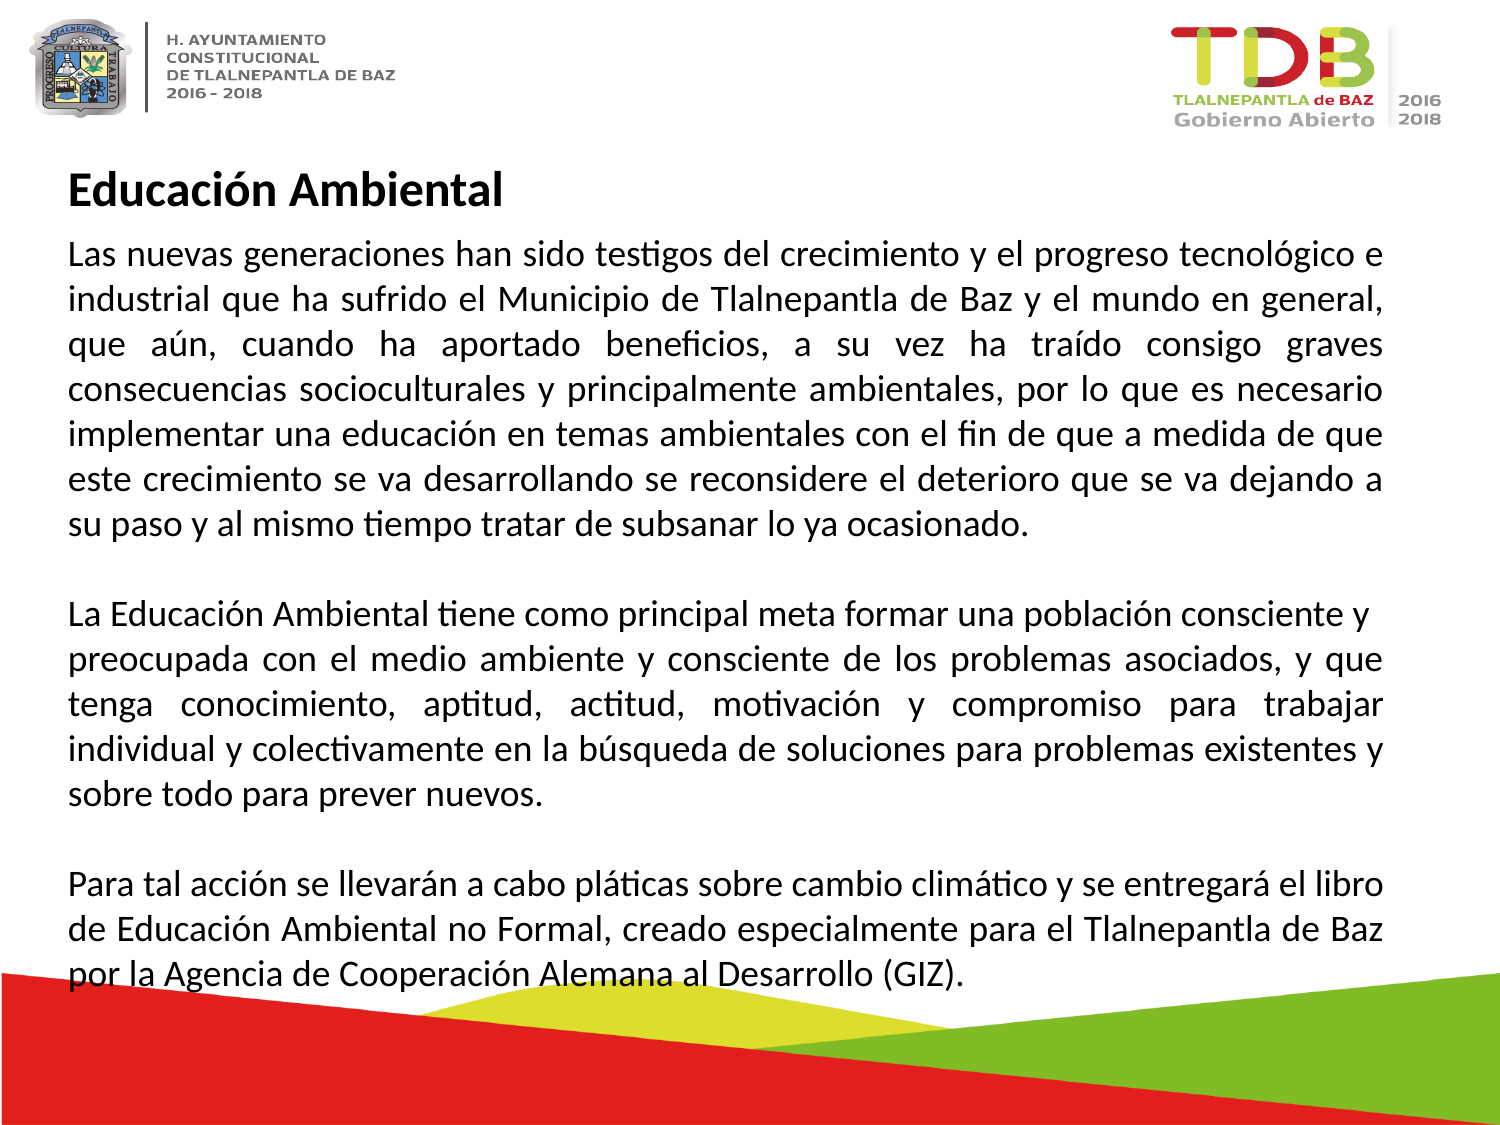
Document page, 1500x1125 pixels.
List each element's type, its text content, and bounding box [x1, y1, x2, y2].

picture [29, 18, 396, 119]
text_box Educación Ambiental Las nuevas generaciones han sido testigos del crecimiento y el progreso tecnológico e industrial que ha sufrido el Municipio de Tlalnepantla de Baz y el mundo en general, que aún, cuando ha aportado beneficios, a su vez ha traído consigo graves consecuencias socioculturales y principalmente ambientales, por lo que es necesario implementar una educación en temas ambientales con el fin de que a medida de que este crecimiento se va desarrollando se reconsidere el deterioro que se va dejando a su paso y al mismo tiempo tratar de subsanar lo ya ocasionado. La Educación Ambiental tiene como principal meta formar una población consciente y preocupada con el medio ambiente y consciente de los problemas asociados, y que tenga conocimiento, aptitud, actitud, motivación y compromiso para trabajar individual y colectivamente en la búsqueda de soluciones para problemas existentes y sobre todo para prever nuevos. Para tal acción se llevarán a cabo pláticas sobre cambio climático y se entregará el libro de Educación Ambiental no Formal, creado especialmente para el Tlalnepantla de Baz por la Agencia de Cooperación Alemana al Desarrollo (GIZ). [53, 149, 1400, 968]
picture [0, 970, 1500, 1125]
picture [1163, 19, 1451, 132]
